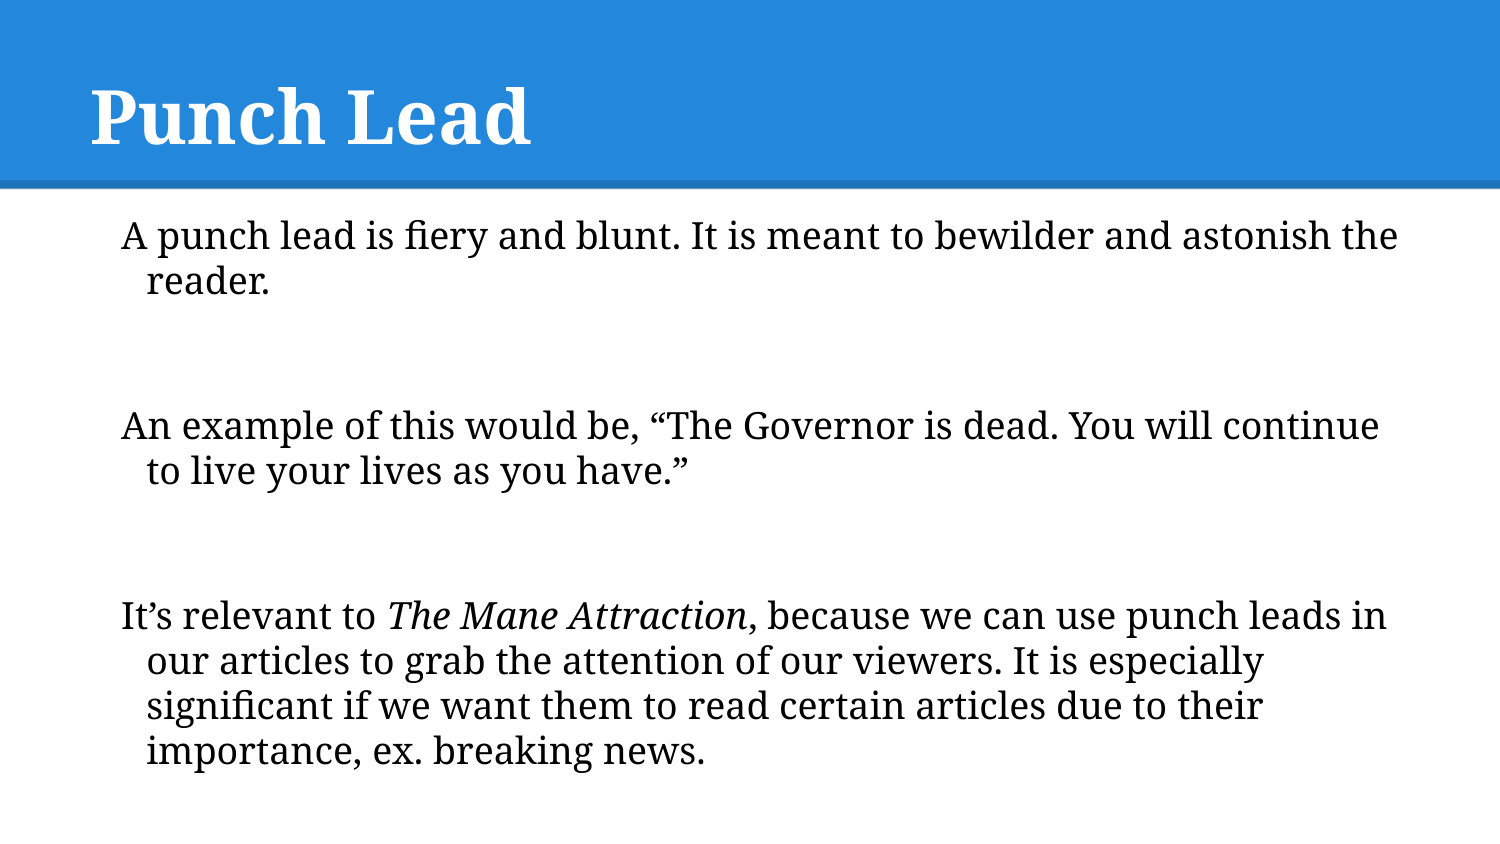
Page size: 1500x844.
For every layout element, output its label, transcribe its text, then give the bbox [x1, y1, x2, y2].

title Punch Lead [75, 33, 1425, 175]
list A punch lead is fiery and blunt. It is meant to bewilder and astonish the reader. An example of this would be, “The Governor is dead. You will continue to live your lives as you have.” It’s relevant to The Mane Attraction, because we can use punch leads in our articles to grab the attention of our viewers. It is especially significant if we want them to read certain articles due to their importance, ex. breaking news. http://successfulweb.com/resources/content/content-ip-lead-samples.shtml http://www.uiltexas.org/journalism/resources-forms/feature-leads [75, 196, 1425, 808]
